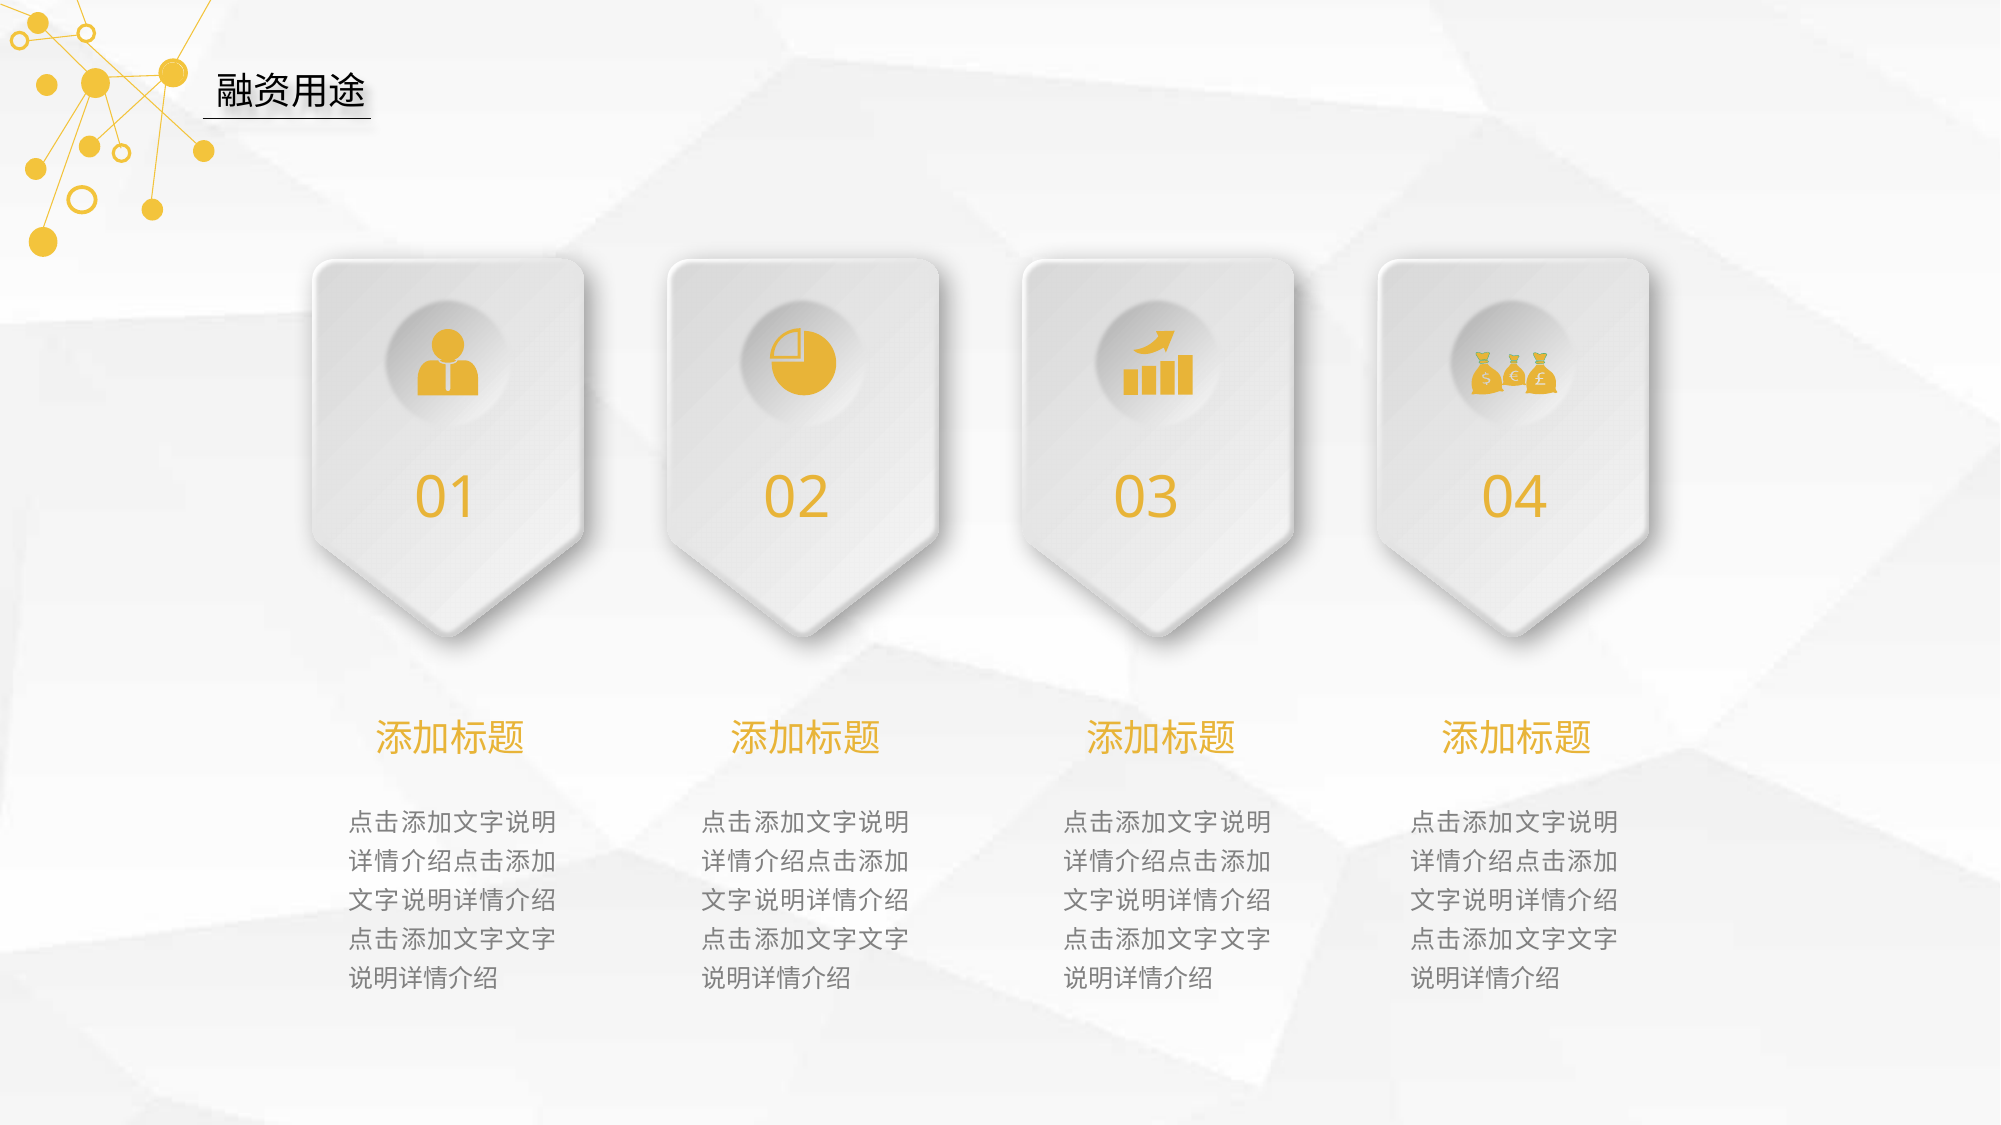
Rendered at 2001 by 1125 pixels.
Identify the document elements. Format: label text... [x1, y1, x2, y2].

text_box 添加标题 [1055, 706, 1267, 766]
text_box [312, 258, 584, 637]
text_box 添加标题 [1410, 706, 1623, 766]
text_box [736, 297, 870, 431]
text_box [1022, 258, 1294, 637]
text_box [1446, 297, 1580, 431]
text_box 添加标题 [344, 706, 557, 766]
text_box 点击添加文字说明详情介绍点击添加文字说明详情介绍点击添加文字文字说明详情介绍 [1048, 790, 1287, 1000]
text_box 融资用途 [216, 59, 382, 120]
picture [0, 0, 2001, 1125]
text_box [0, 0, 216, 256]
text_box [667, 258, 939, 637]
text_box 点击添加文字说明详情介绍点击添加文字说明详情介绍点击添加文字文字说明详情介绍 [1395, 790, 1634, 1000]
text_box 添加标题 [699, 706, 912, 766]
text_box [381, 297, 515, 431]
text_box 点击添加文字说明详情介绍点击添加文字说明详情介绍点击添加文字文字说明详情介绍 [686, 790, 925, 1000]
text_box 点击添加文字说明详情介绍点击添加文字说明详情介绍点击添加文字文字说明详情介绍 [334, 790, 573, 1000]
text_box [1377, 258, 1649, 637]
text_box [1091, 297, 1225, 431]
